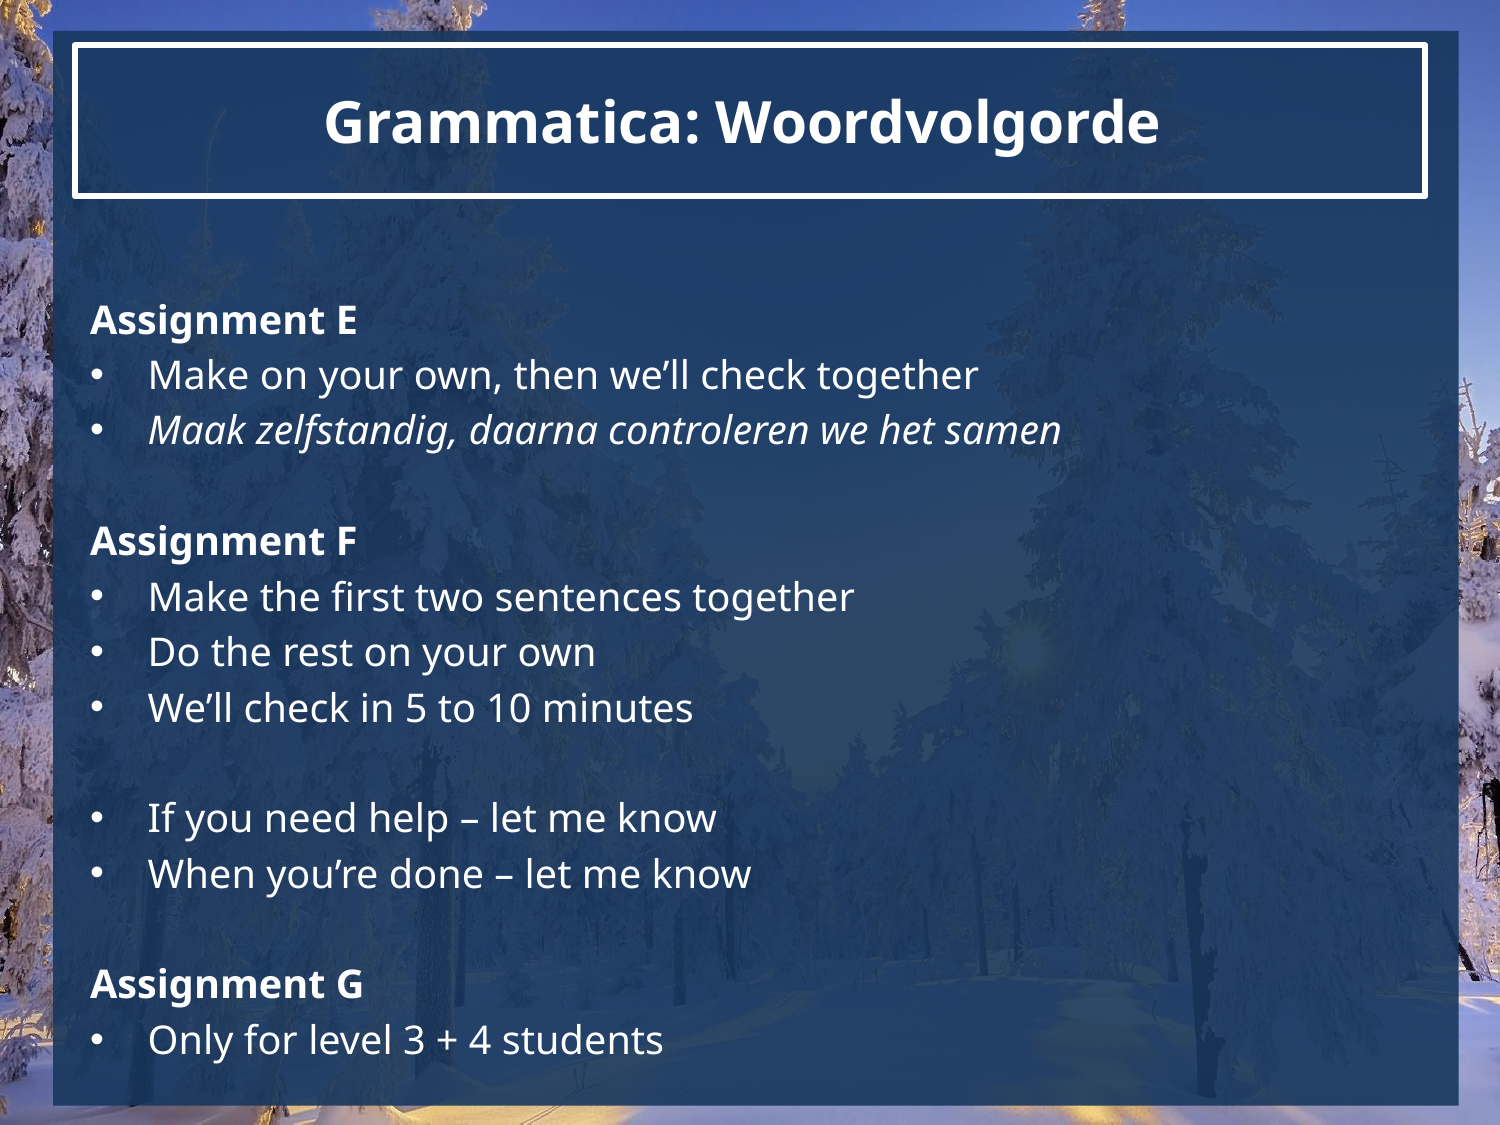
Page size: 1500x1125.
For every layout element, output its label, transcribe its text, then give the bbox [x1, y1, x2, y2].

list Assignment E Make on your own, then we’ll check together Maak zelfstandig, daarna controleren we het samen Assignment F Make the first two sentences together Do the rest on your own We’ll check in 5 to 10 minutes If you need help – let me know When you’re done – let me know Assignment G Only for level 3 + 4 students [75, 231, 1425, 1071]
picture [0, 0, 1500, 1125]
title Grammatica: Woordvolgorde [72, 42, 1428, 199]
